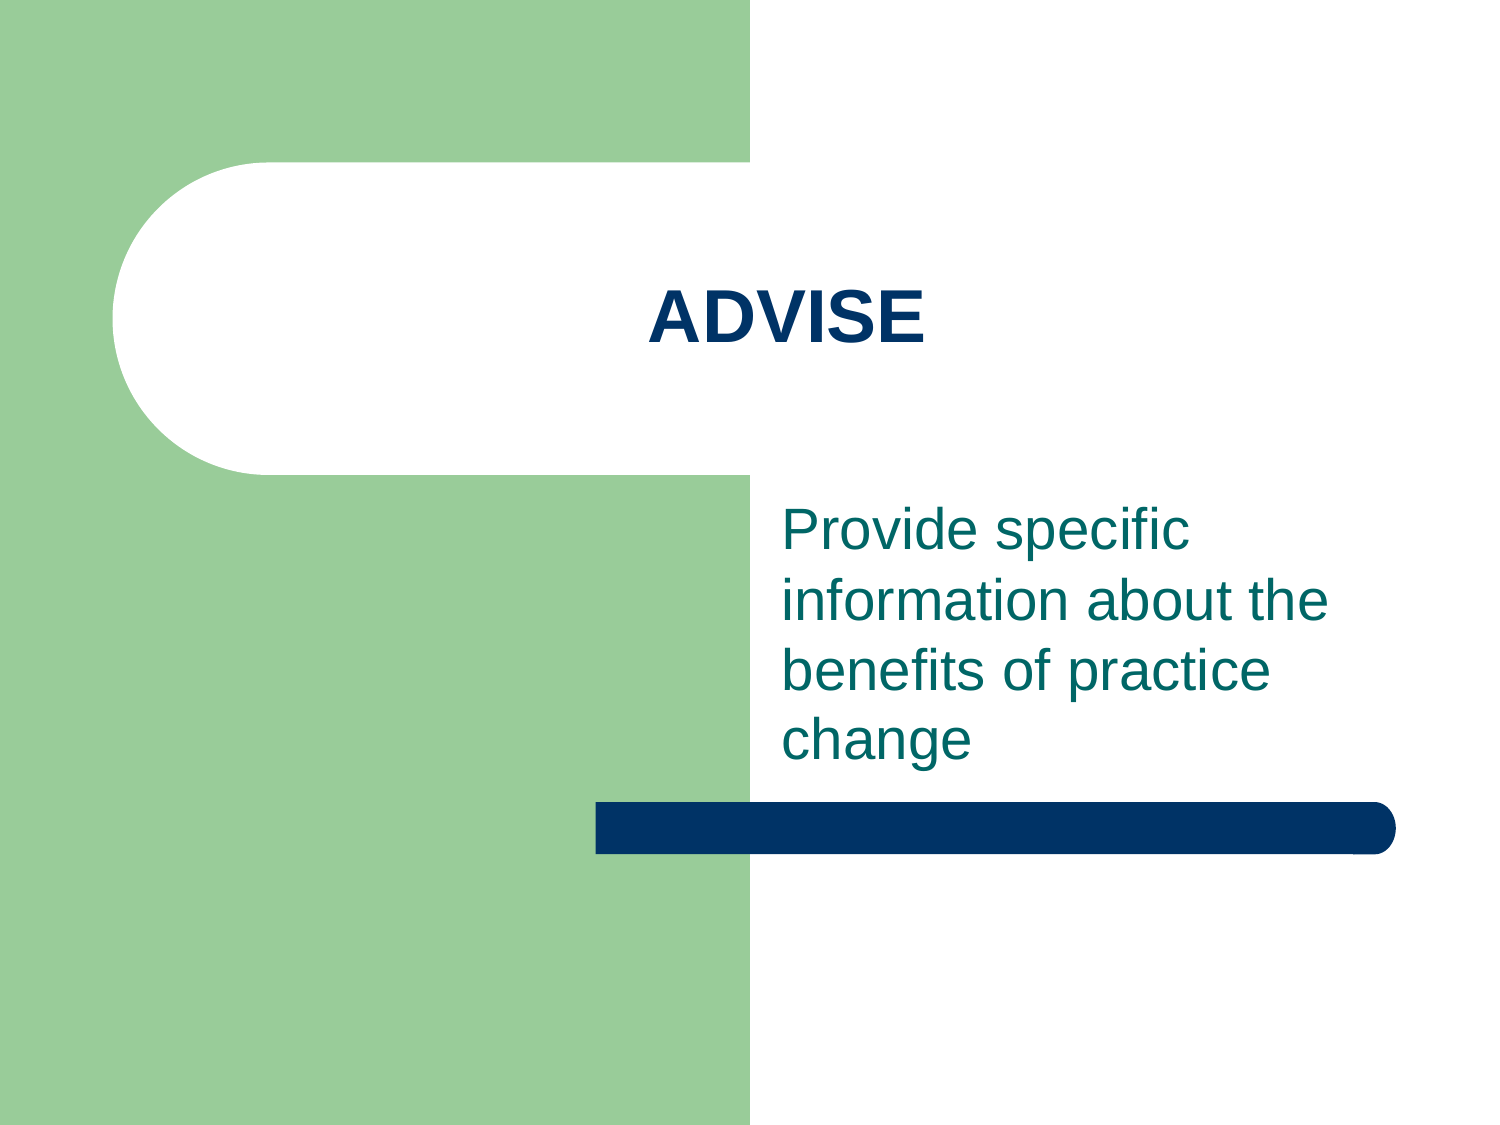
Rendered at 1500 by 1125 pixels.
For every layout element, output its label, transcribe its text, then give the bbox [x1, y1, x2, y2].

title ADVISE [112, 162, 1463, 476]
subtitle Provide specific information about the benefits of practice change [766, 479, 1426, 780]
